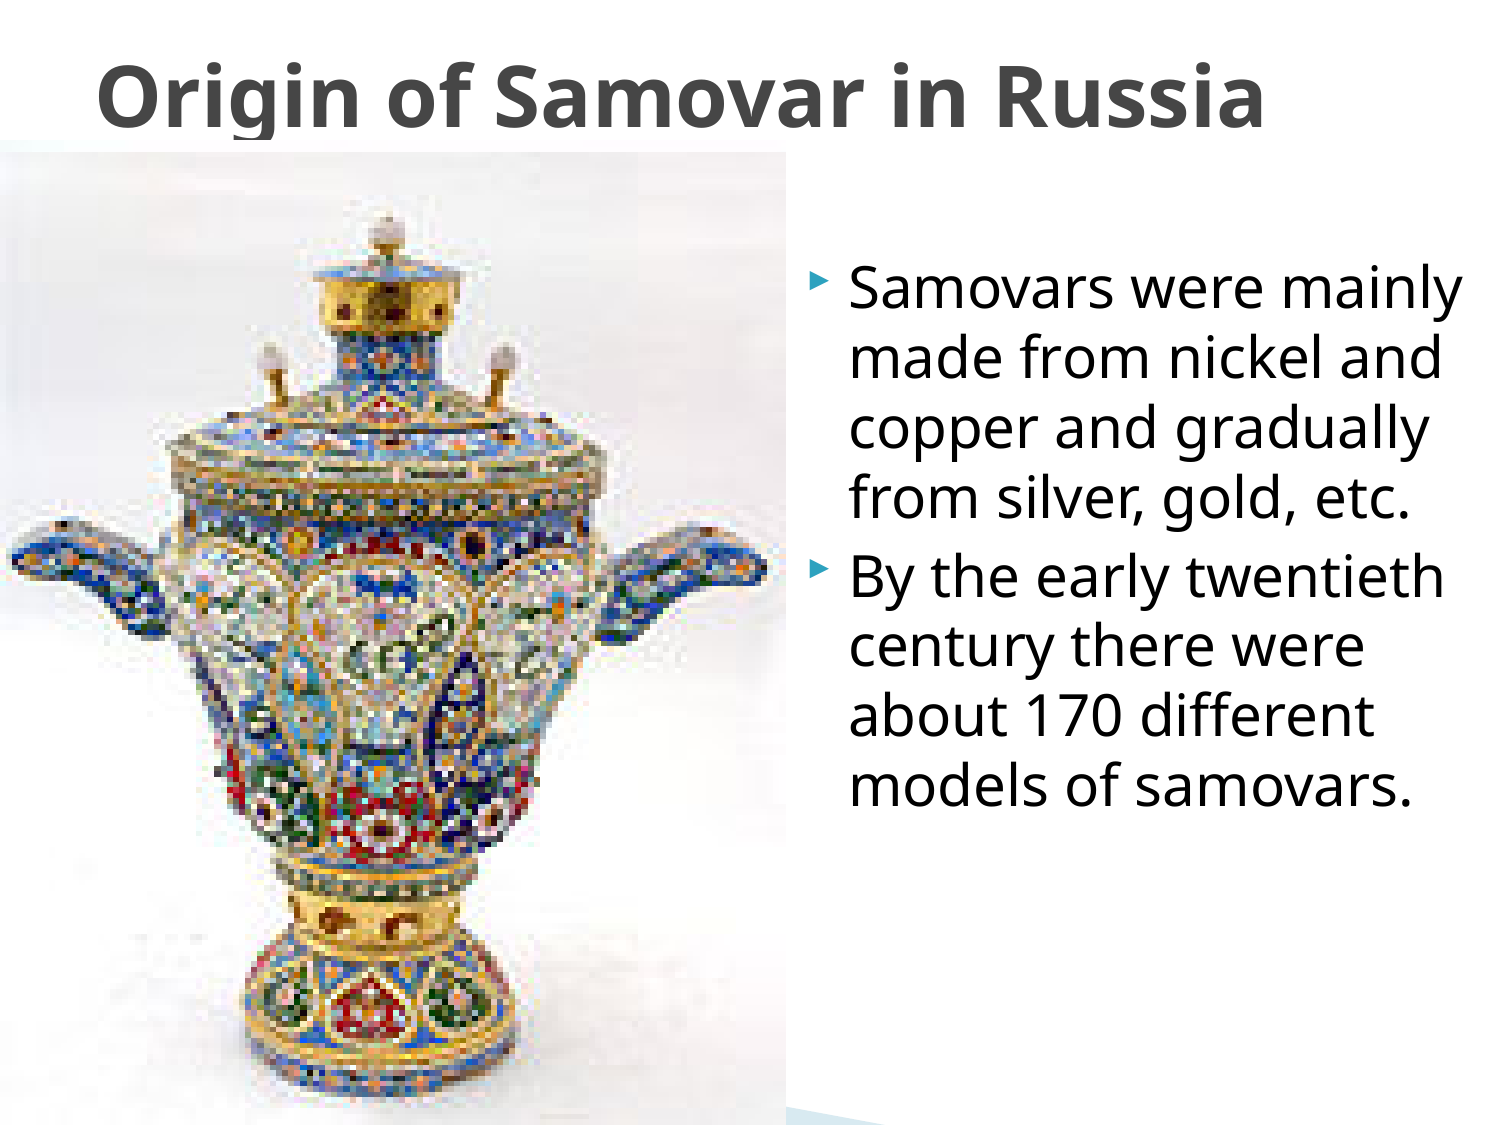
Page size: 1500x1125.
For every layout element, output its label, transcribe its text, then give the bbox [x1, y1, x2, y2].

list Samovars were mainly made from nickel and copper and gradually from silver, gold, etc. By the early twentieth century there were about 170 different models of samovars. [793, 243, 1500, 1125]
title Origin of Samovar in Russia [79, 0, 1430, 188]
picture [0, 140, 786, 1125]
